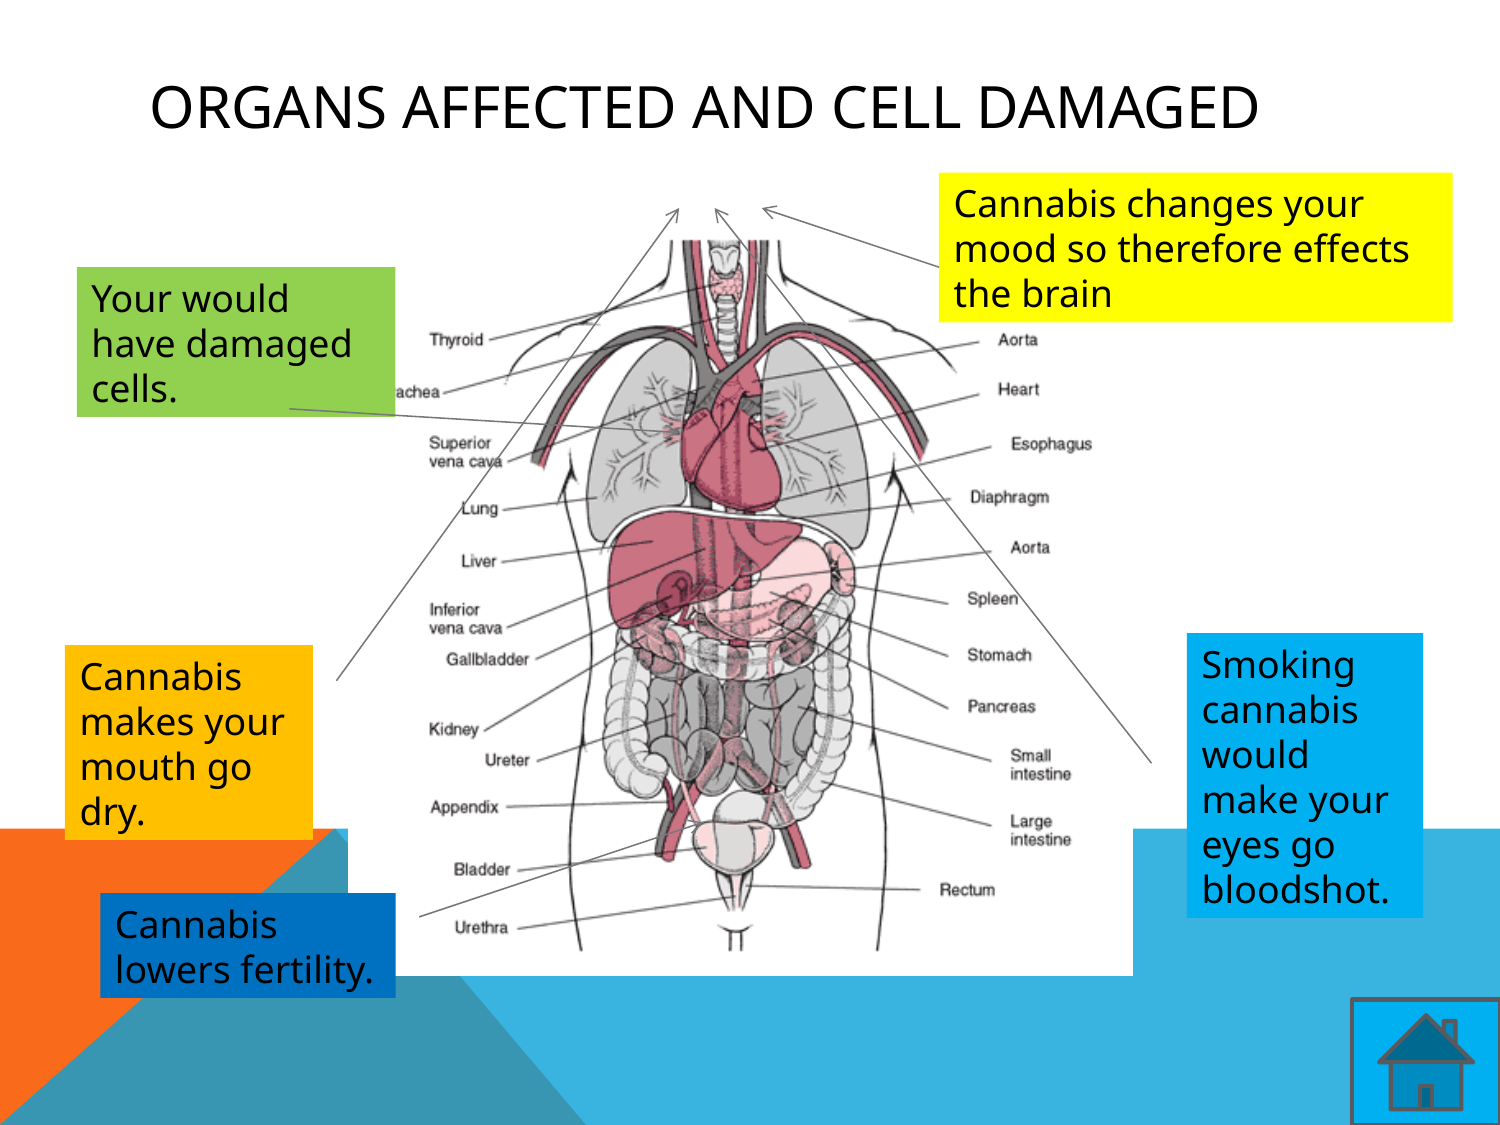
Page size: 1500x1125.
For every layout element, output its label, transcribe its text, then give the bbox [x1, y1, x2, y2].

title ORGANS AFFECTED AND CELL DAMAGED [134, 59, 1369, 150]
text_box Cannabis changes your mood so therefore effects the brain [938, 172, 1453, 323]
text_box Smoking cannabis would make your eyes go bloodshot. [1186, 633, 1424, 918]
picture [940, 219, 1133, 266]
picture [348, 616, 1133, 977]
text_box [271, 272, 745, 616]
text_box Your would have damaged cells. [76, 267, 343, 417]
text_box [655, 266, 1211, 705]
picture [348, 219, 761, 272]
text_box [1350, 997, 1500, 1125]
text_box Cannabis makes your mouth go dry. [64, 645, 313, 840]
text_box Cannabis lowers fertility. [100, 893, 396, 998]
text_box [761, 207, 940, 265]
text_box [418, 822, 704, 918]
